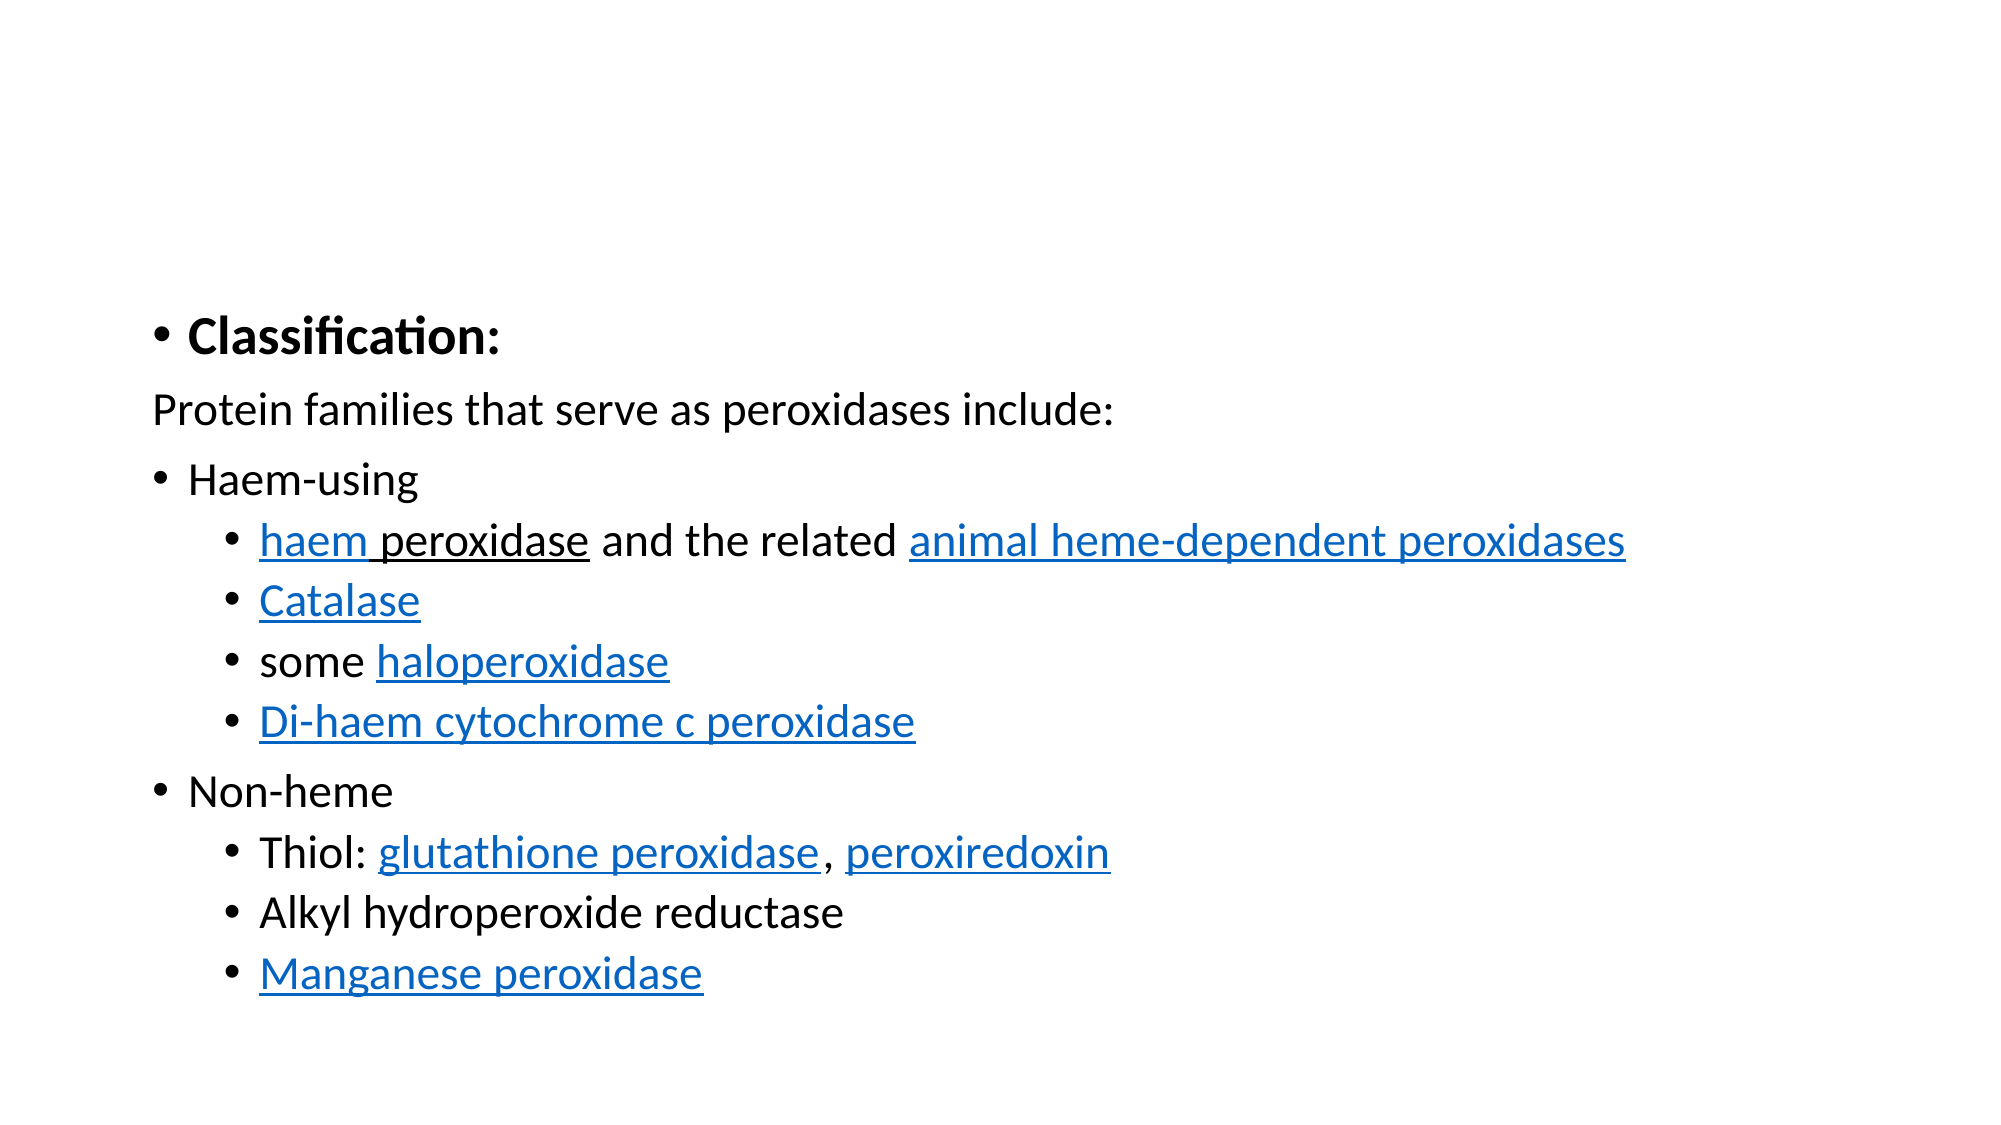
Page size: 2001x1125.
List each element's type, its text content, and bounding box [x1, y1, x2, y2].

list Classification: Protein families that serve as peroxidases include: Haem-using haem peroxidase and the related animal heme-dependent peroxidases Catalase some haloperoxidase Di-haem cytochrome c peroxidase Non-heme Thiol: glutathione peroxidase, peroxiredoxin Alkyl hydroperoxide reductase Manganese peroxidase [137, 299, 1863, 1014]
